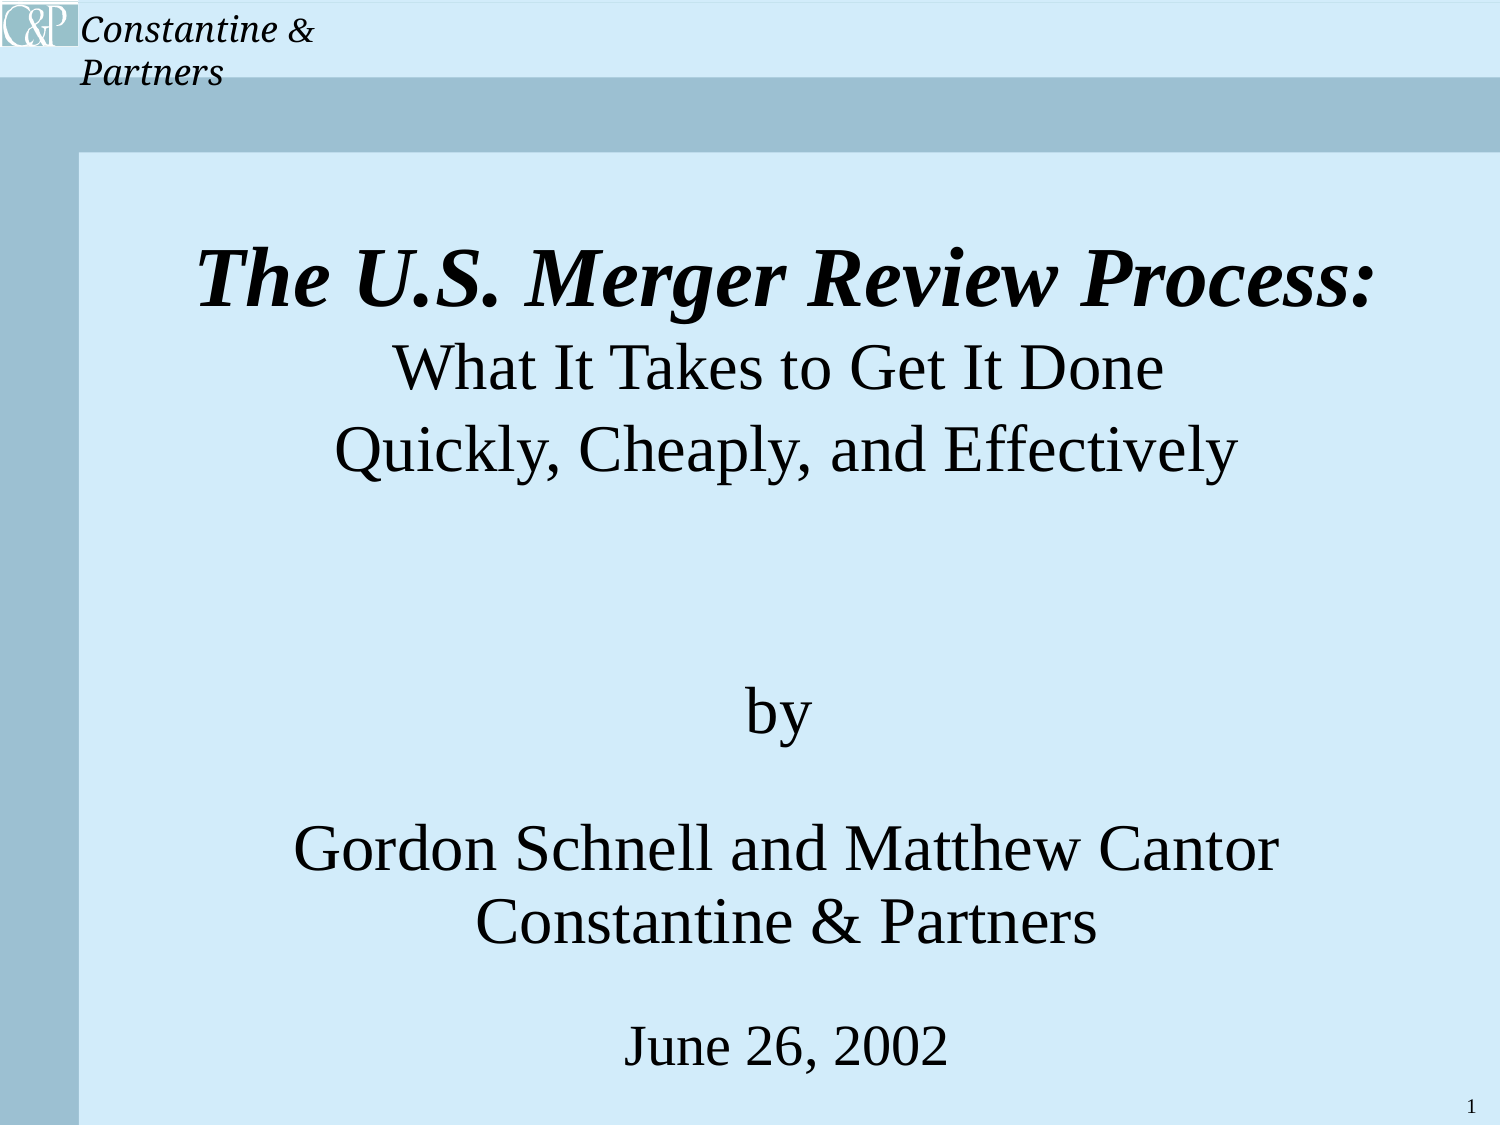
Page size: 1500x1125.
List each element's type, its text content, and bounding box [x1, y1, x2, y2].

text_box by Gordon Schnell and Matthew Cantor Constantine & Partners [74, 580, 1500, 999]
text_box June 26, 2002 [74, 999, 1500, 1085]
text_box The U.S. Merger Review Process: What It Takes to Get It Done Quickly, Cheaply, and Effectively [74, 249, 1500, 489]
